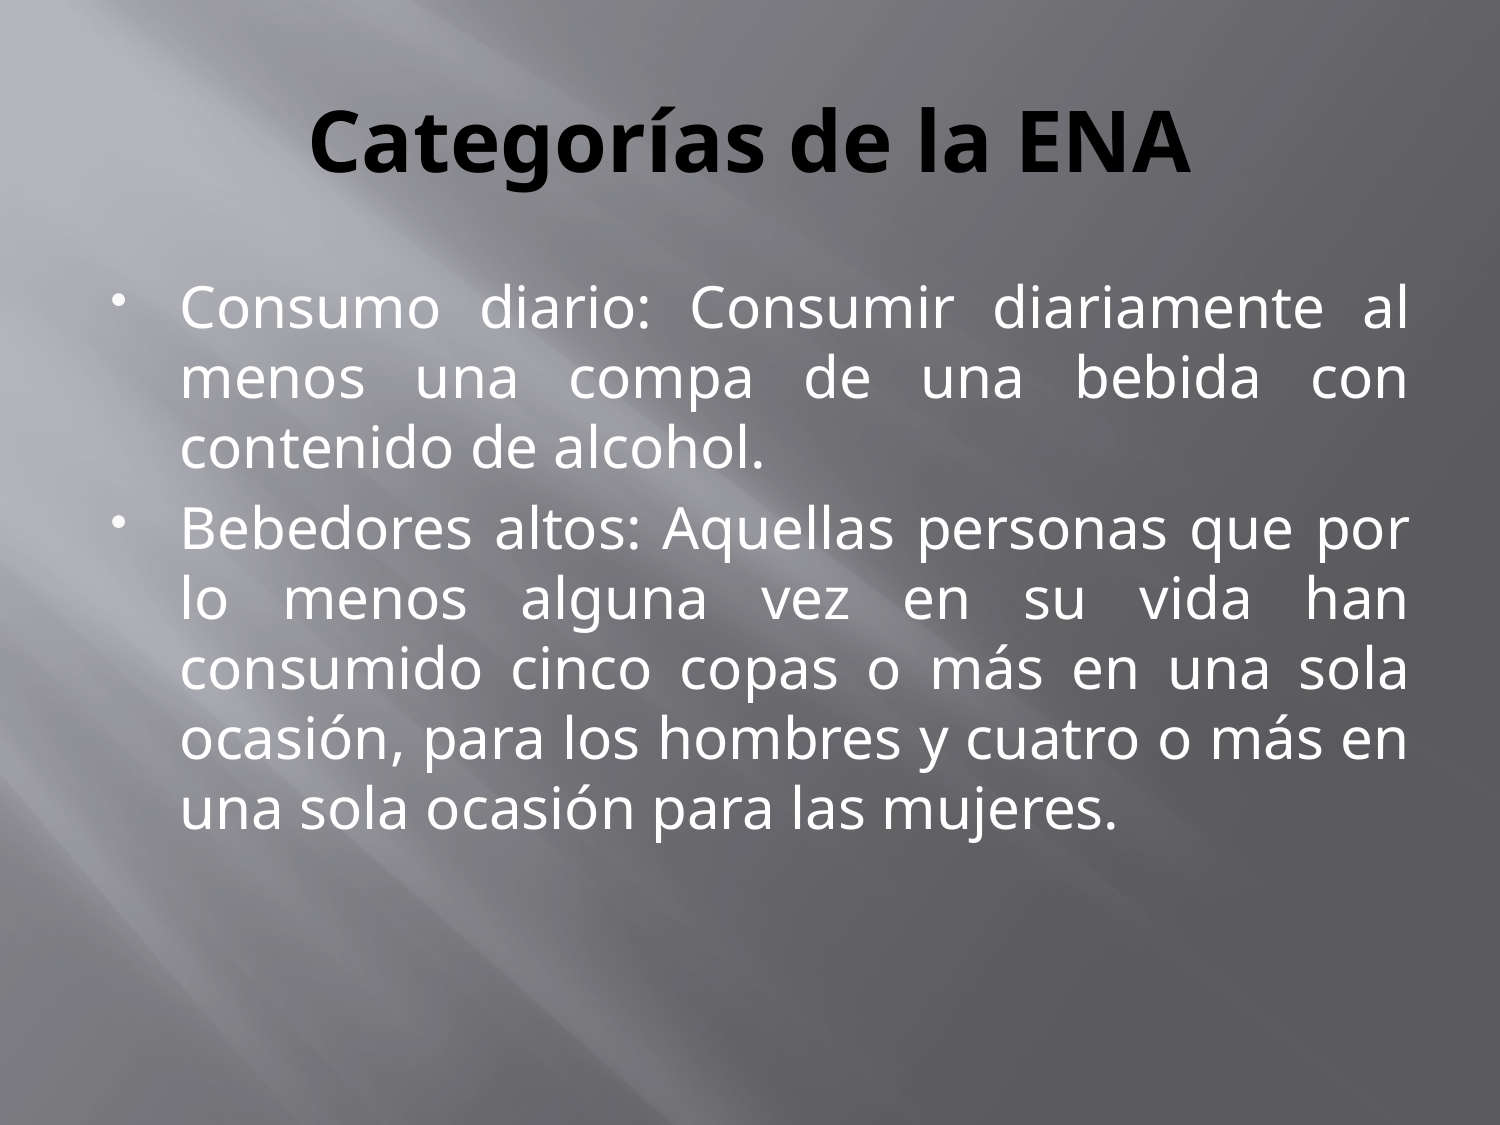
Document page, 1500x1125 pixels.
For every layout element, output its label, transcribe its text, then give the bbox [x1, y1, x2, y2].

list Consumo diario: Consumir diariamente al menos una compa de una bebida con contenido de alcohol. Bebedores altos: Aquellas personas que por lo menos alguna vez en su vida han consumido cinco copas o más en una sola ocasión, para los hombres y cuatro o más en una sola ocasión para las mujeres. [75, 262, 1425, 1035]
title Categorías de la ENA [75, 45, 1425, 233]
